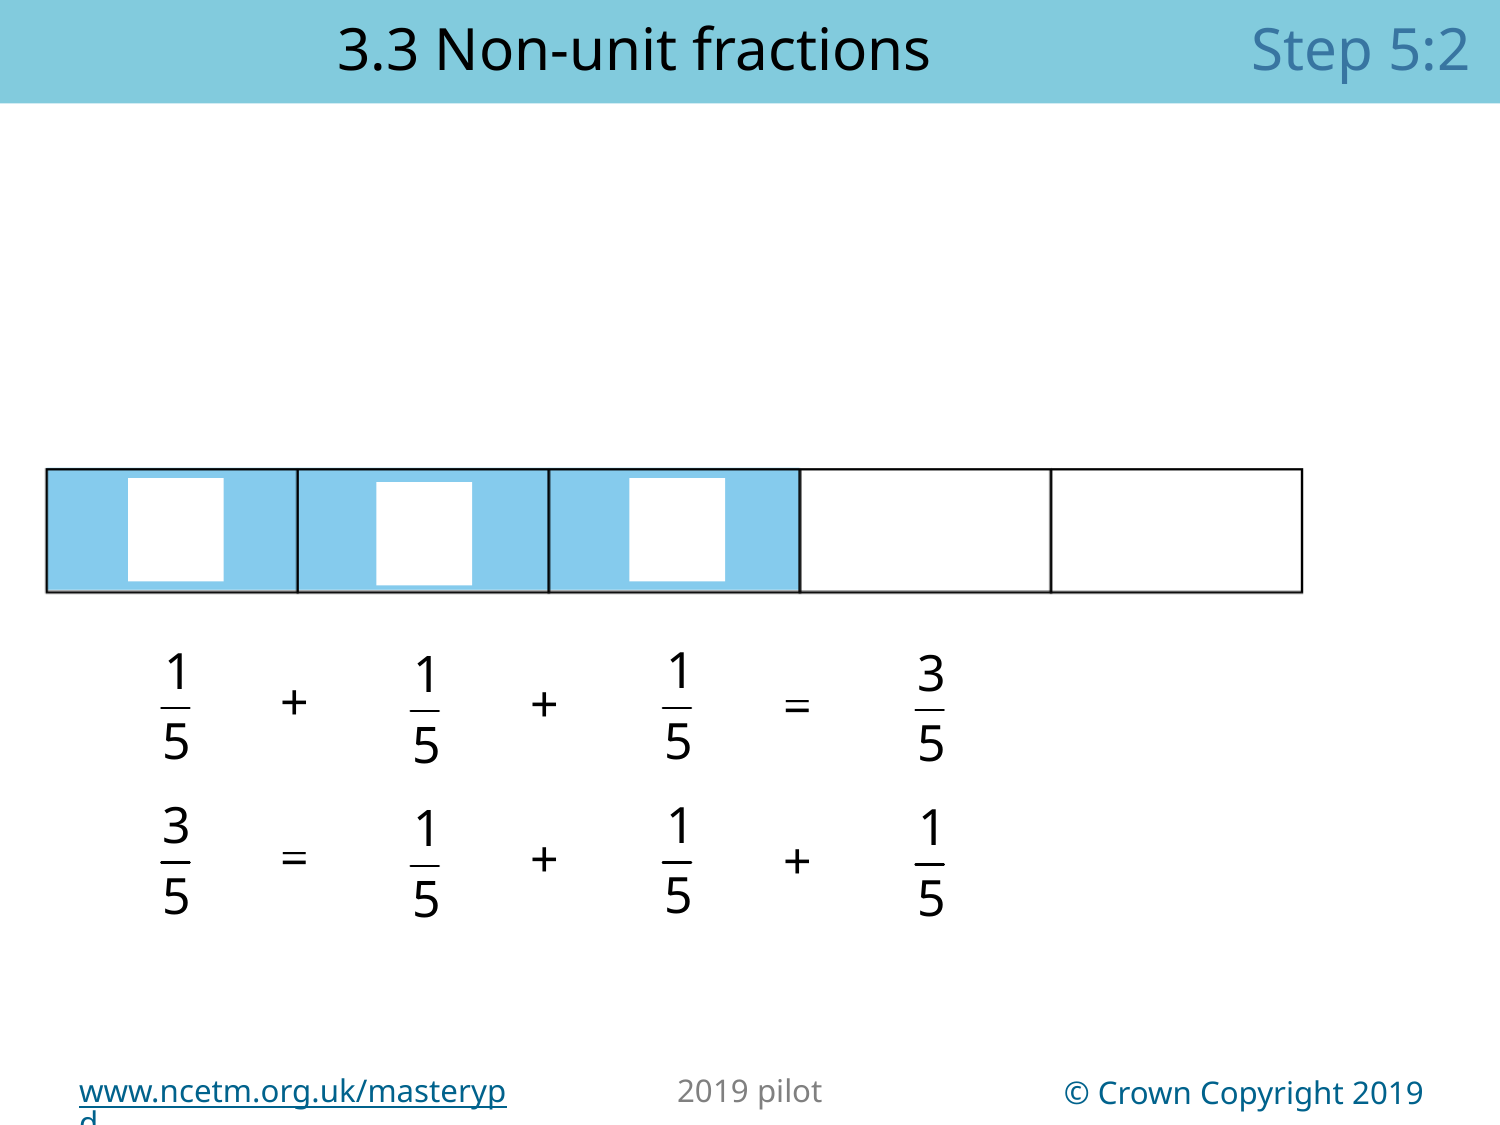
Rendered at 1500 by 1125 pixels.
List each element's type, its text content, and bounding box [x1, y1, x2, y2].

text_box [157, 645, 195, 767]
list 3.3 Non-unit fractions Step 5:2 [0, 0, 1500, 104]
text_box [157, 800, 195, 921]
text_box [406, 648, 443, 769]
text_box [658, 645, 697, 767]
picture [25, 467, 1323, 688]
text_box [658, 799, 697, 921]
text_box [781, 844, 826, 889]
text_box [279, 852, 322, 880]
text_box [911, 647, 949, 769]
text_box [911, 802, 949, 923]
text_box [406, 802, 443, 924]
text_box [528, 687, 573, 731]
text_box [278, 684, 323, 729]
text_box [528, 841, 573, 886]
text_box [782, 700, 825, 728]
